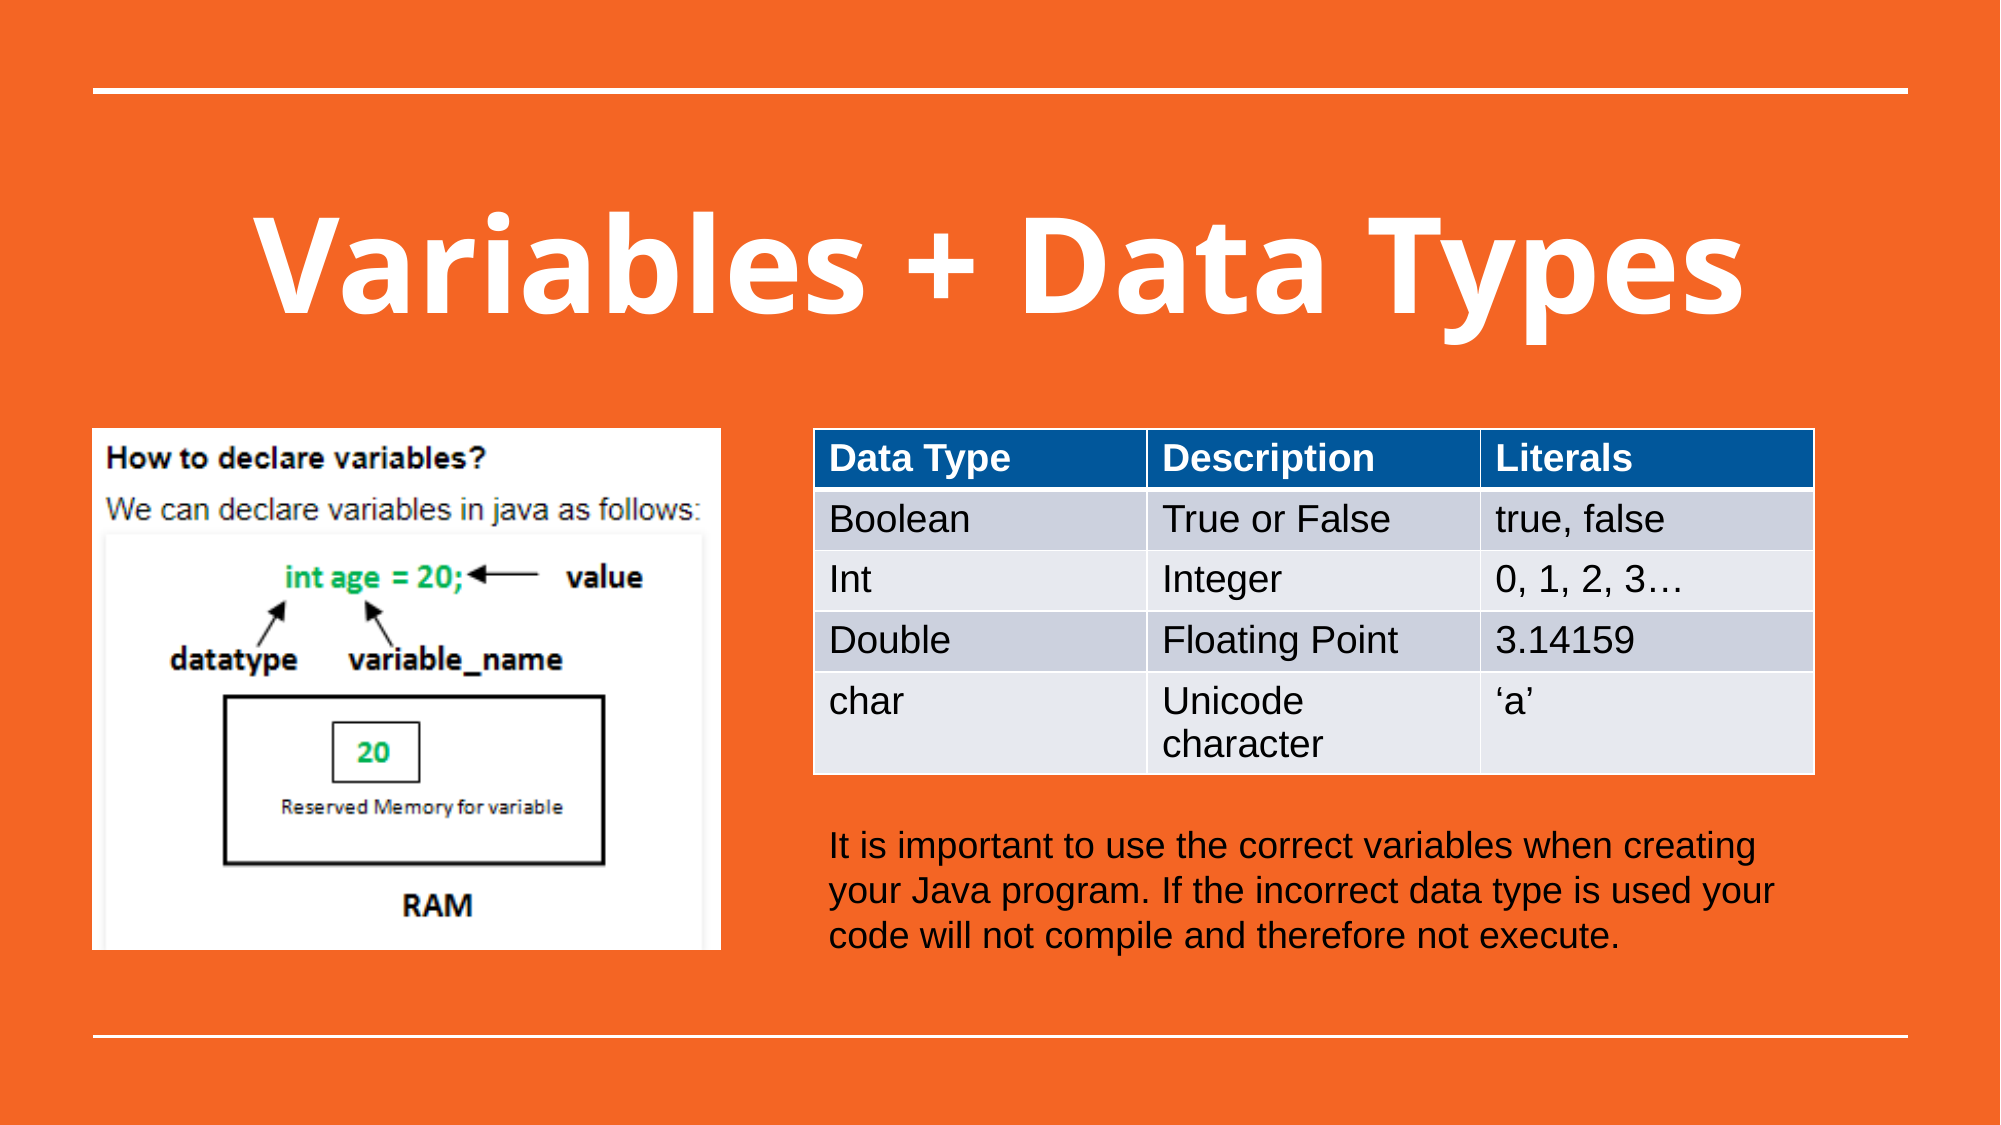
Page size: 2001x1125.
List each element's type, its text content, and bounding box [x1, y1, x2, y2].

table_cell true, false [1481, 492, 1813, 550]
table_cell Unicode character [1148, 673, 1480, 773]
table_cell Floating Point [1148, 612, 1480, 671]
table_header Data Type [815, 430, 1146, 487]
title Variables + Data Types [92, 91, 1908, 429]
table_cell ‘a’ [1481, 673, 1813, 773]
table_header Description [1148, 430, 1480, 487]
table_cell 3.14159 [1481, 612, 1813, 671]
table_cell char [815, 673, 1146, 773]
table_cell 0, 1, 2, 3… [1481, 551, 1813, 610]
table_cell Double [815, 612, 1146, 671]
table_cell Boolean [815, 492, 1146, 550]
text_box It is important to use the correct variables when creating your Java program. If the incorrect data type is used your code will not compile and therefore not execute. [813, 813, 1800, 964]
table_header Literals [1481, 430, 1813, 487]
picture [92, 428, 721, 950]
table_cell True or False [1148, 492, 1480, 550]
table_cell Integer [1148, 551, 1480, 610]
table_cell Int [815, 551, 1146, 610]
